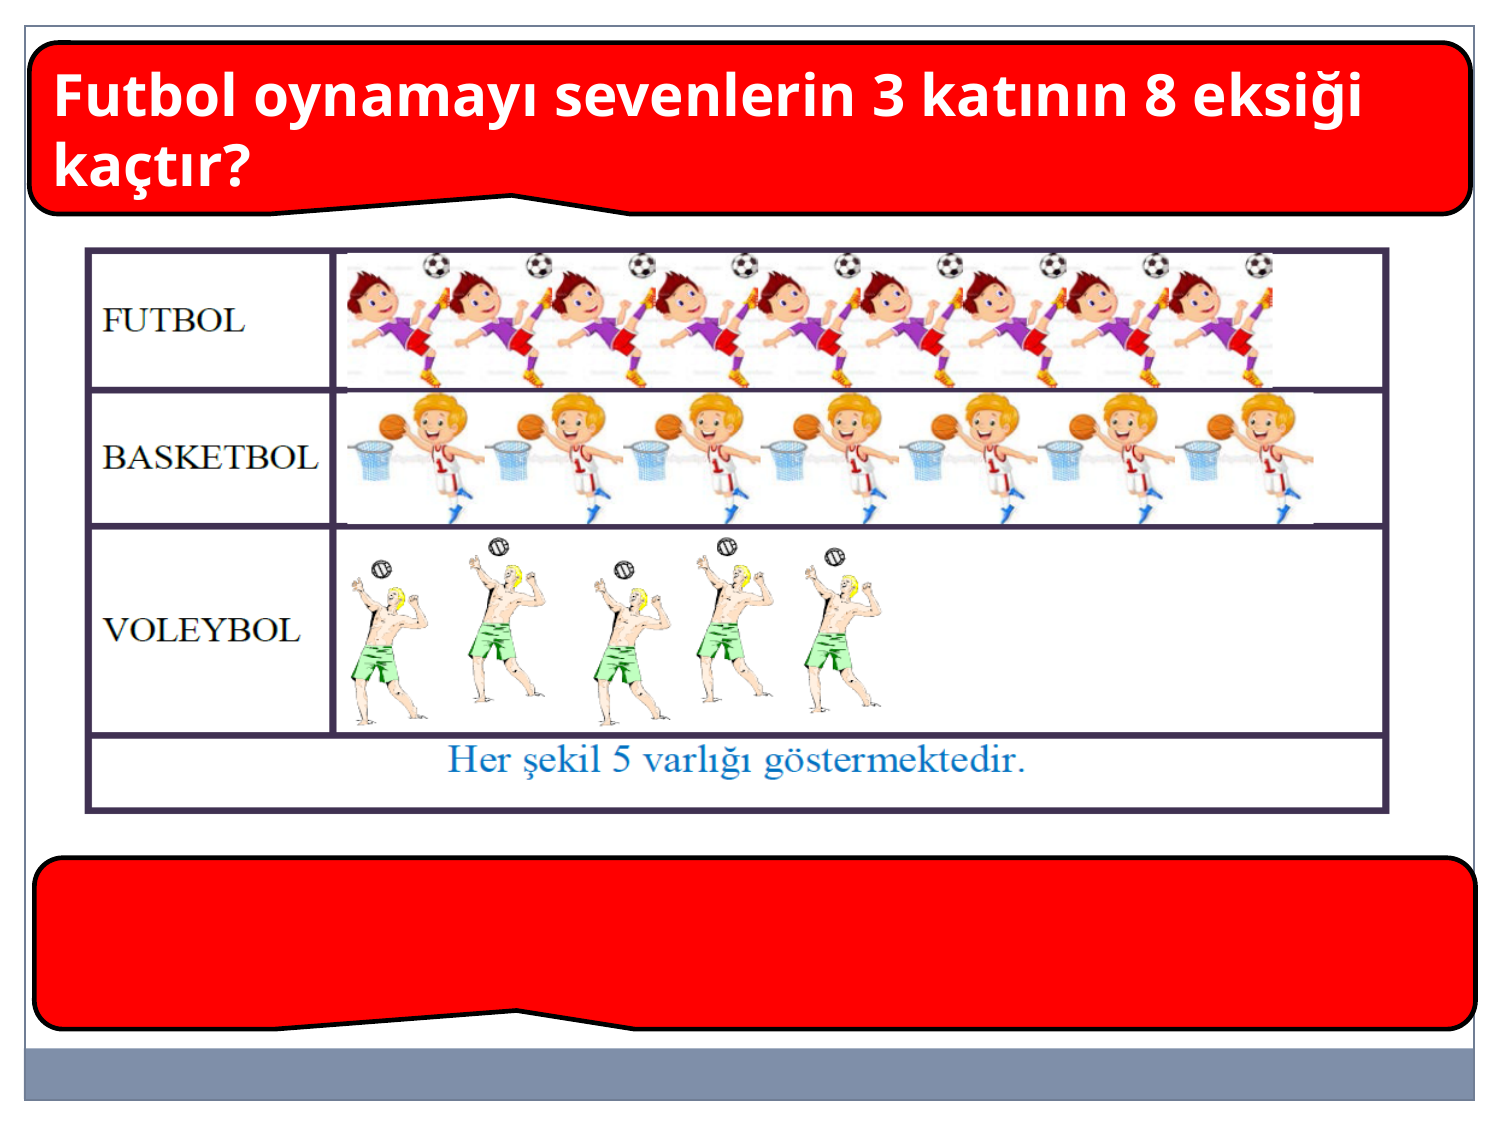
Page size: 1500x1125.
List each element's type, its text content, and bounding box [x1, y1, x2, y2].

picture [80, 243, 1405, 825]
text_box [34, 857, 1476, 1030]
text_box Futbol oynamayı sevenlerin 3 katının 8 eksiği kaçtır? [29, 42, 1471, 215]
